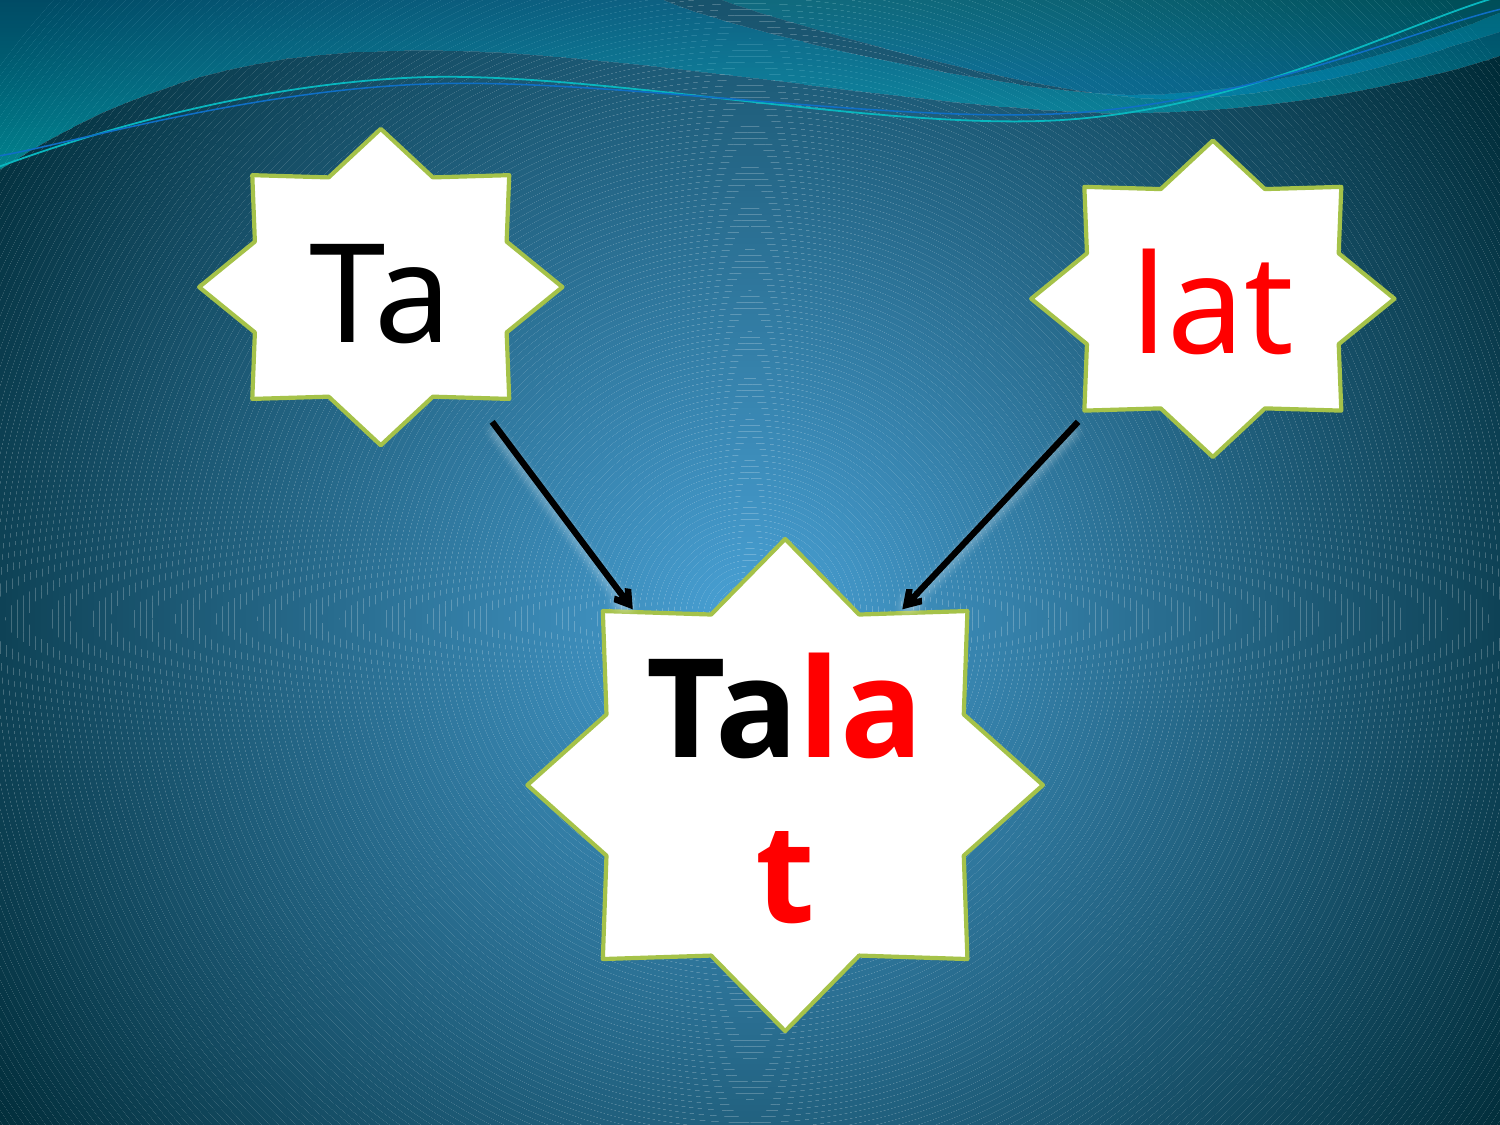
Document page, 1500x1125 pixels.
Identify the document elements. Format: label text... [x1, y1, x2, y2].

text_box lat [1029, 139, 1397, 459]
text_box Talat [525, 536, 1046, 1034]
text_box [896, 427, 1085, 604]
text_box Ta [197, 127, 565, 447]
text_box Ut [611, 609, 636, 617]
text_box Ut [894, 611, 970, 618]
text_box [468, 445, 657, 587]
